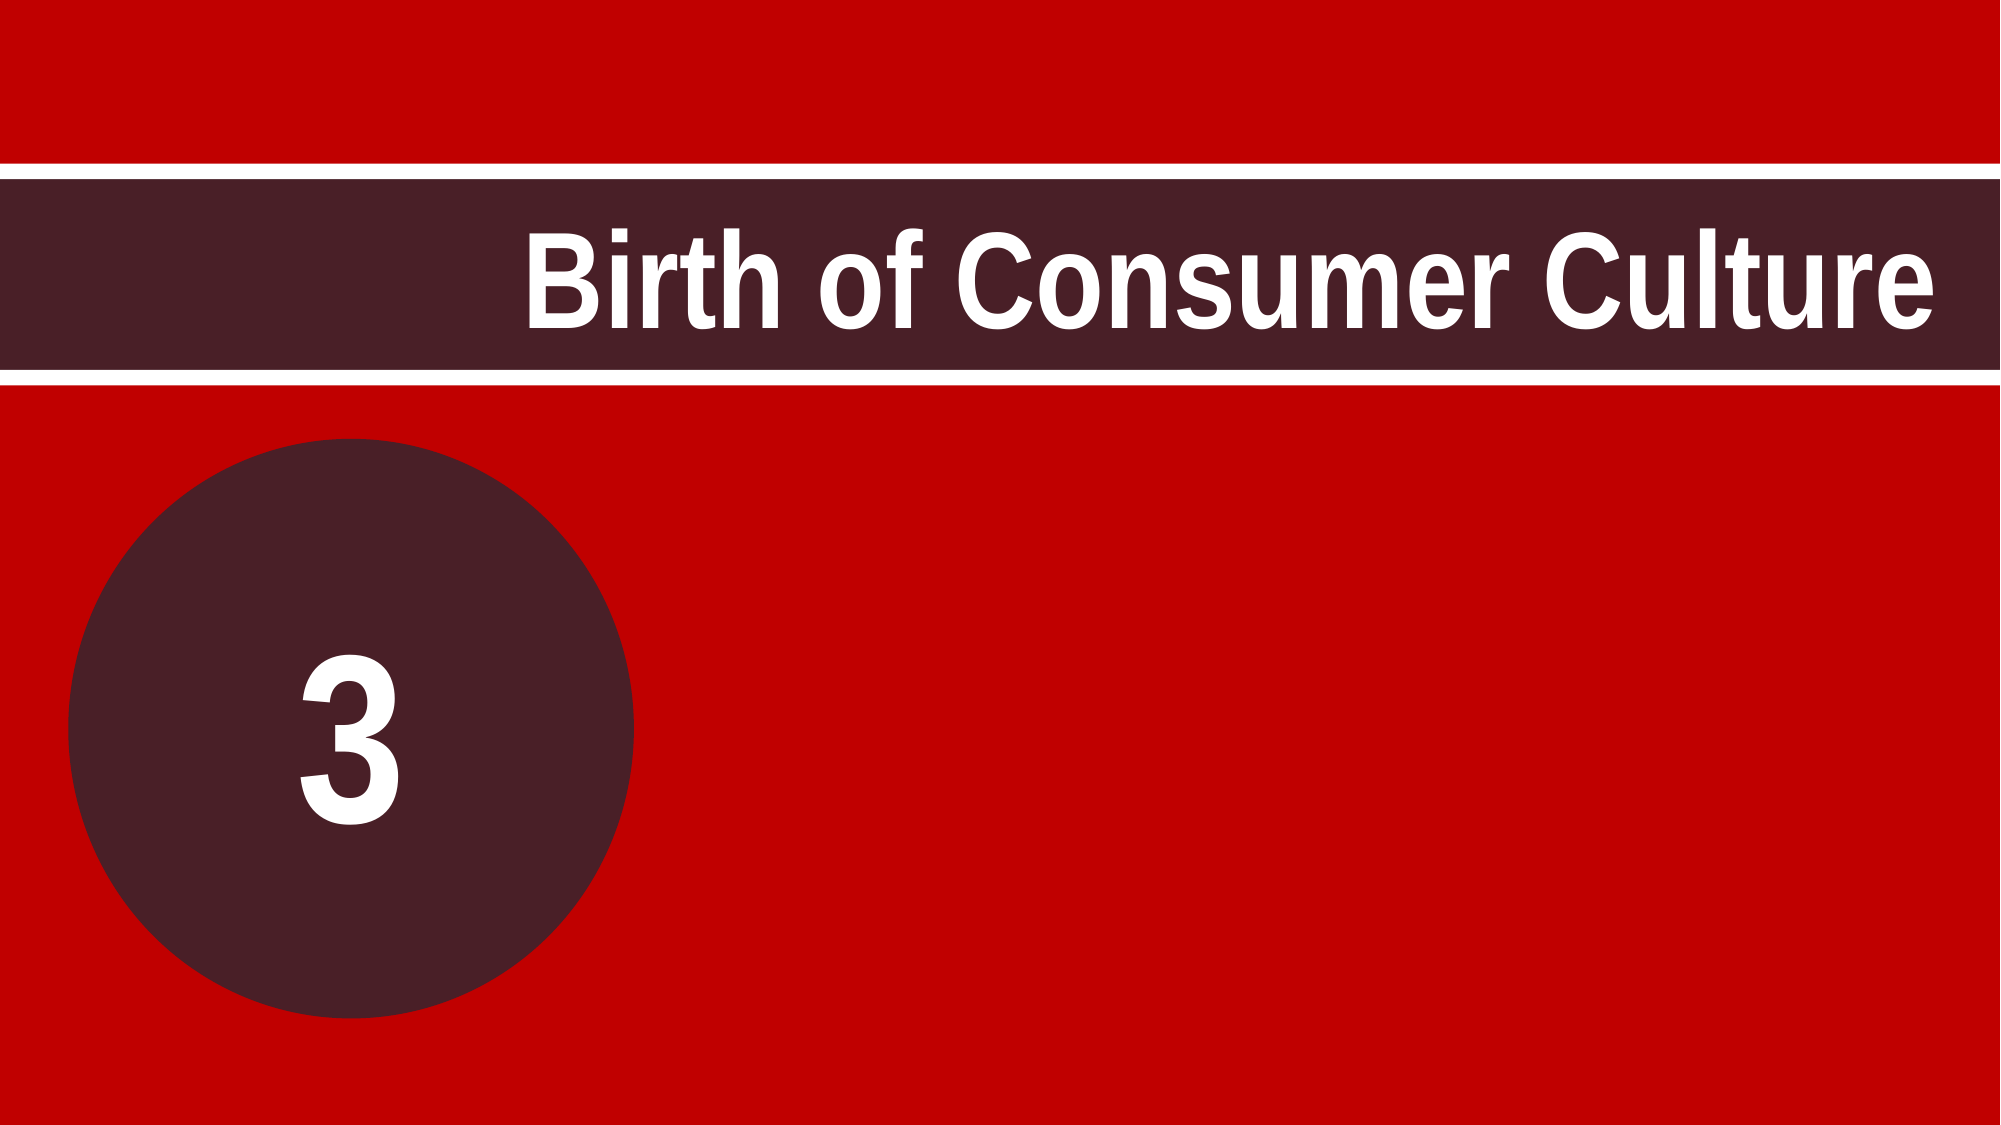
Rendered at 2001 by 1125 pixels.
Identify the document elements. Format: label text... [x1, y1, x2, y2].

text_box [0, 170, 2000, 379]
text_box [68, 438, 634, 1019]
text_box Birth of Consumer Culture [68, 183, 2000, 364]
